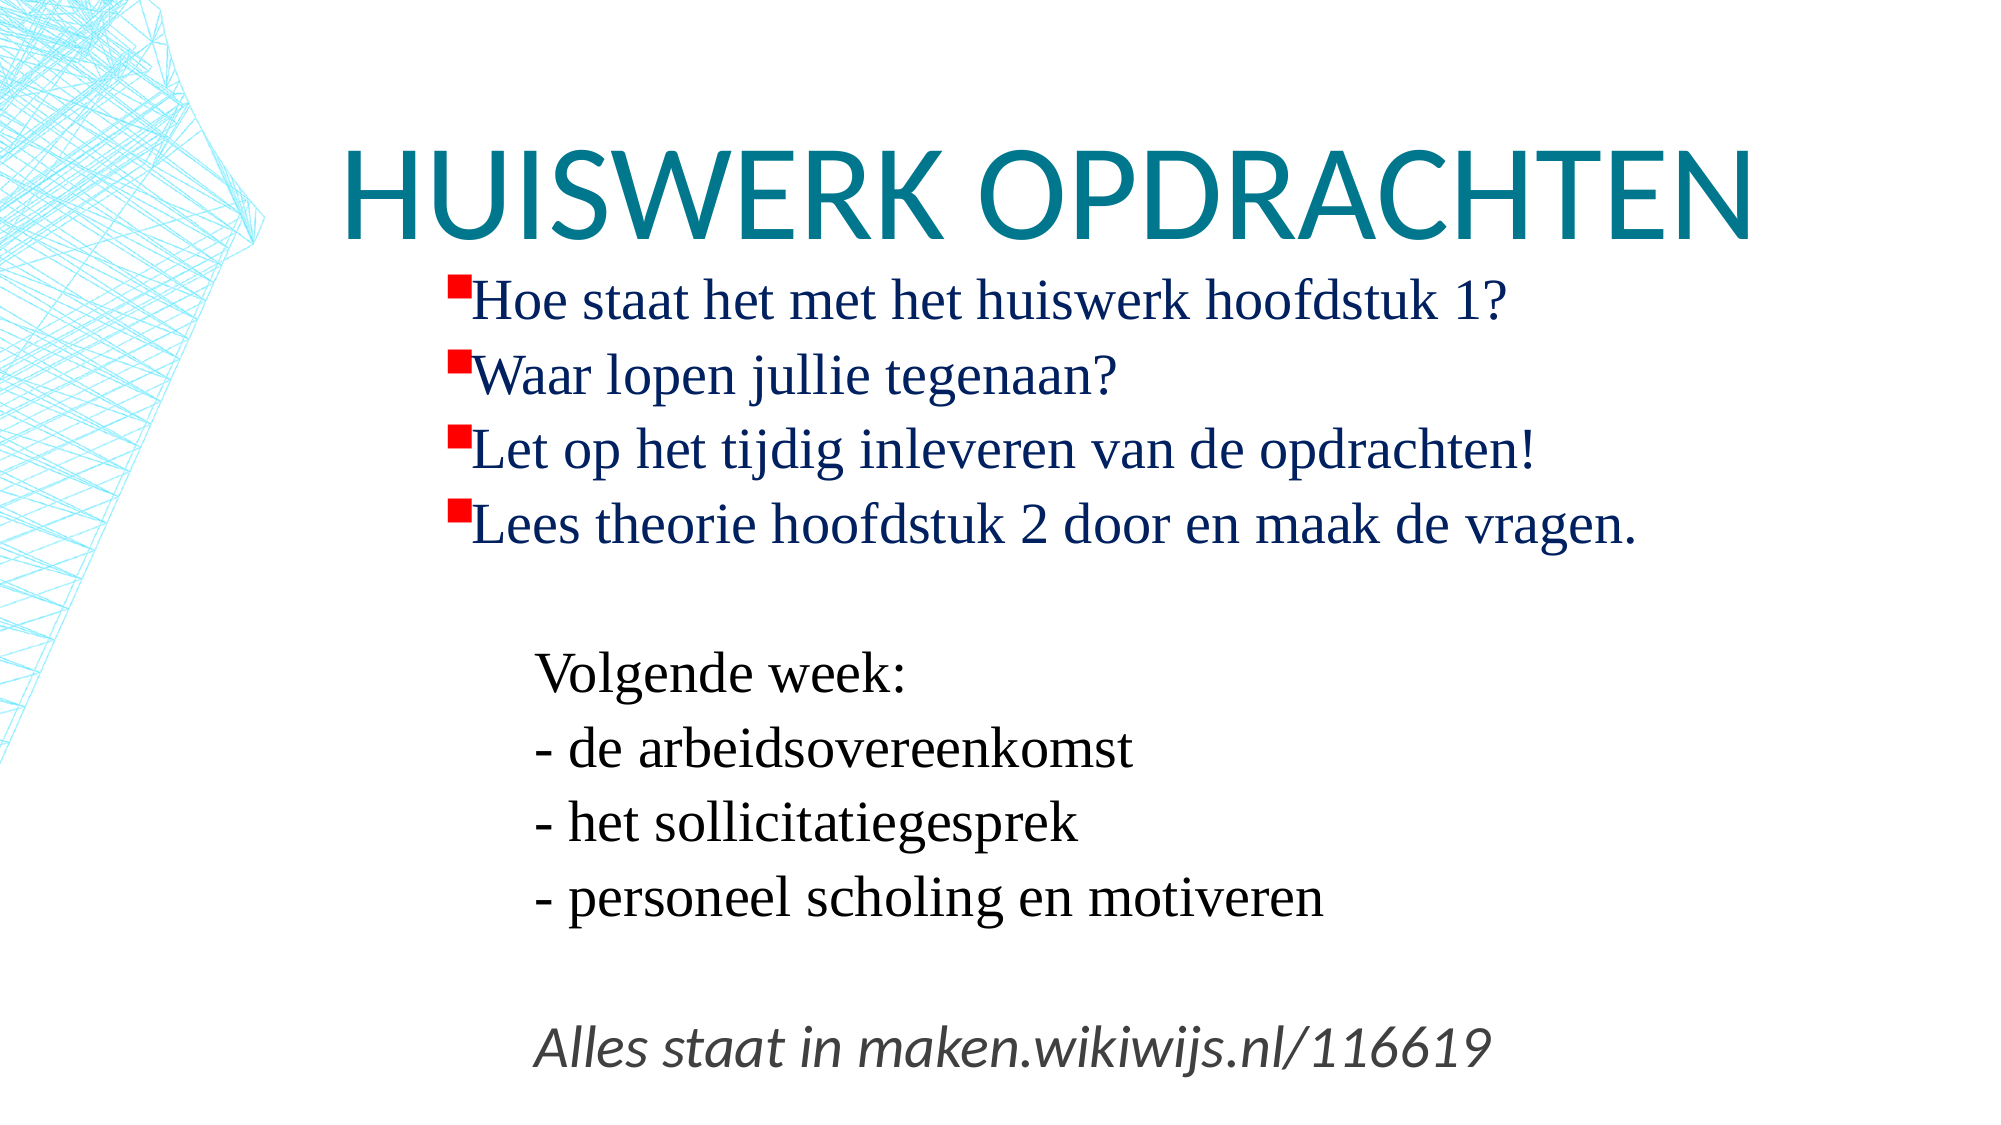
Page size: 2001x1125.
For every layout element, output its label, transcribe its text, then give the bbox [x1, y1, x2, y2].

title Huiswerk opdrachten [324, 62, 1863, 261]
list Hoe staat het met het huiswerk hoofdstuk 1? Waar lopen jullie tegenaan? Let op het tijdig inleveren van de opdrachten! Lees theorie hoofdstuk 2 door en maak de vragen. Volgende week: - de arbeidsovereenkomst - het sollicitatiegesprek - personeel scholing en motiveren Alles staat in maken.wikiwijs.nl/116619 [324, 261, 1863, 1090]
picture [0, 0, 2001, 1125]
